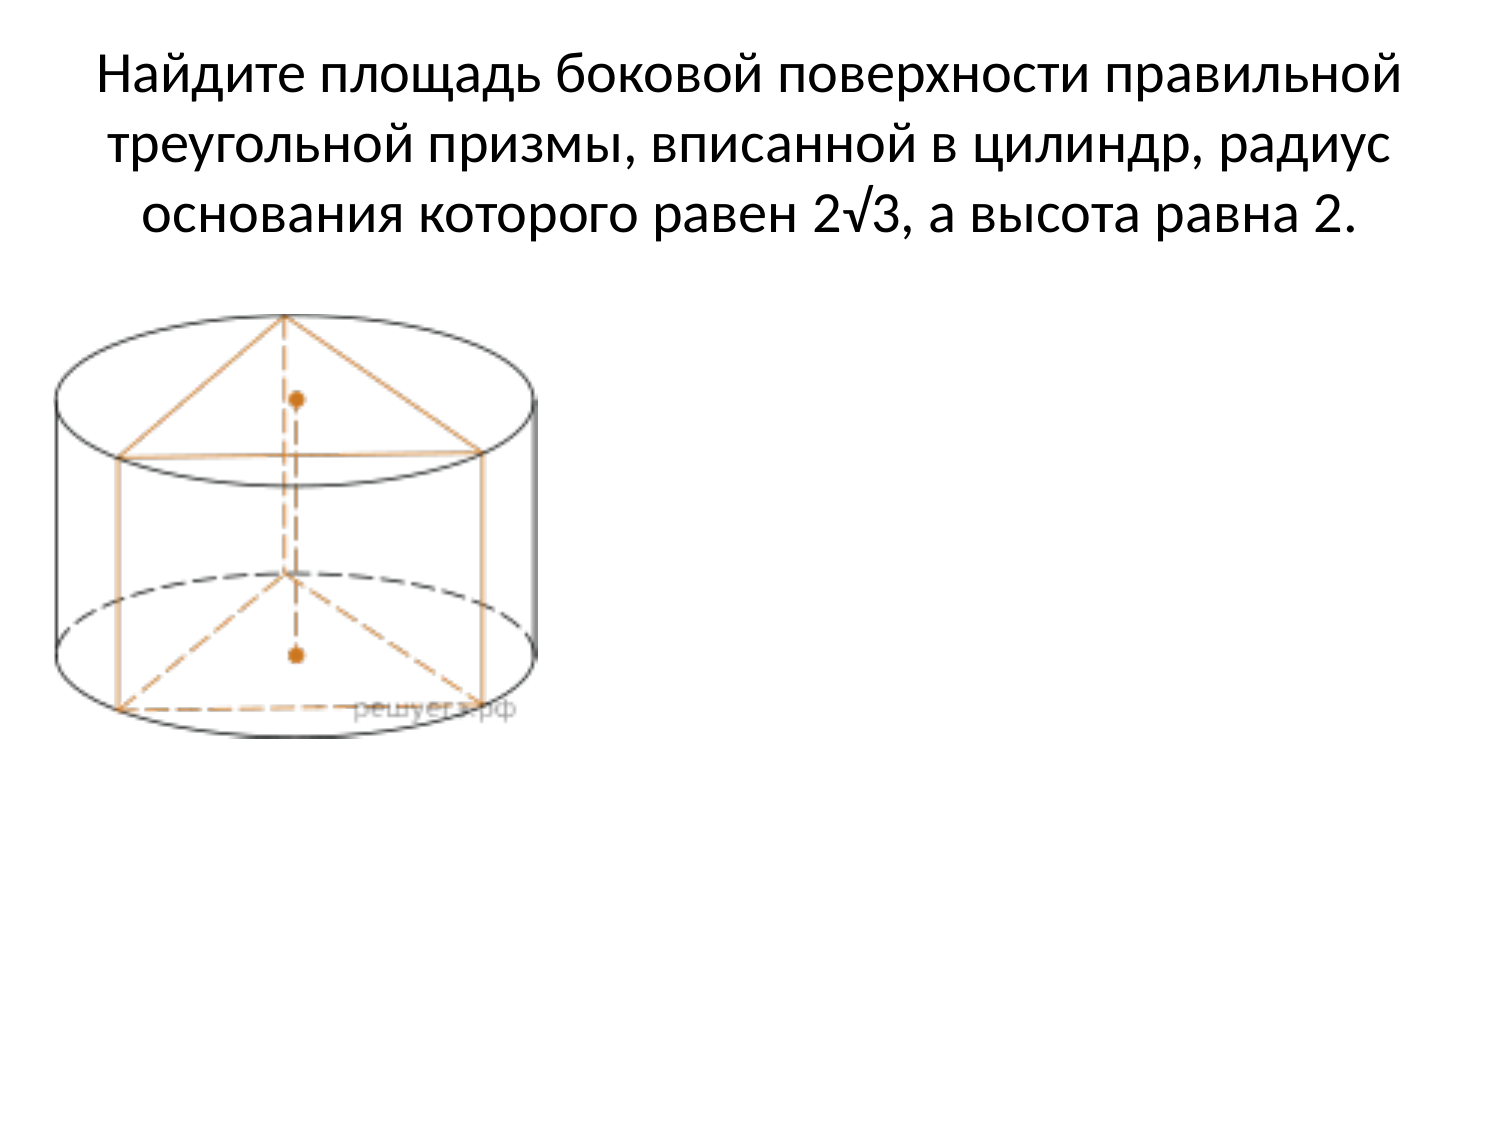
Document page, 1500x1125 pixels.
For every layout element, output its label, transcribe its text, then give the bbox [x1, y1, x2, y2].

picture [52, 314, 538, 740]
title Найдите площадь боковой поверхности правильной треугольной призмы, вписанной в цилиндр, радиус основания которого равен 2√3, а высота равна 2. [75, 45, 1425, 233]
